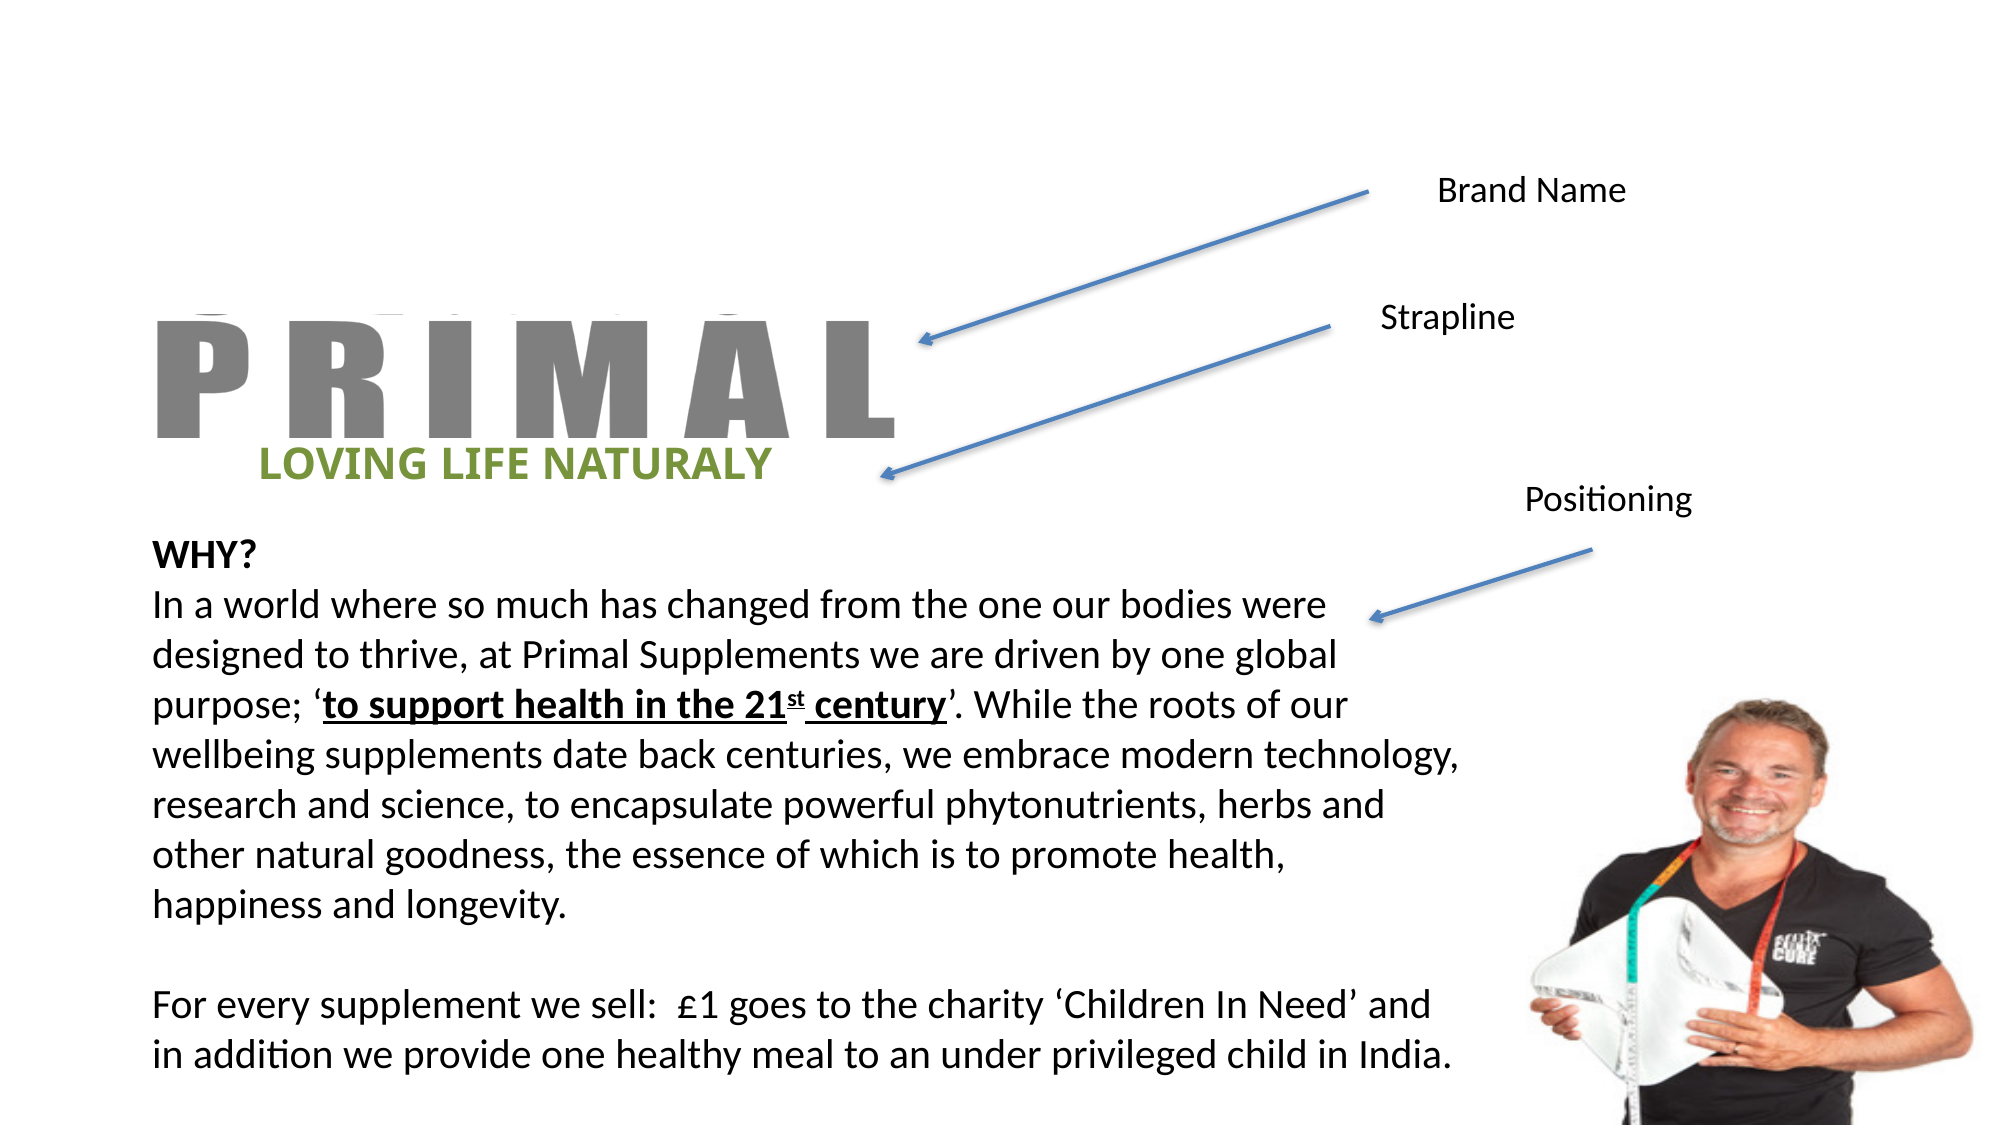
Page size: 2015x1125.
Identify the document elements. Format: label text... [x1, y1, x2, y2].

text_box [1368, 549, 1593, 621]
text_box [879, 325, 1331, 478]
text_box LOVING LIFE NATURALY [242, 446, 788, 496]
text_box WHY? In a world where so much has changed from the one our bodies were designed to thrive, at Primal Supplements we are driven by one global purpose; ‘to support health in the 21st century’. While the roots of our wellbeing supplements date back centuries, we embrace modern technology, research and science, to encapsulate powerful phytonutrients, herbs and other natural goodness, the essence of which is to promote health, happiness and longevity. For every supplement we sell: £1 goes to the charity ‘Children In Need’ and in addition we provide one healthy meal to an under privileged child in India. [137, 519, 1476, 1125]
text_box Brand Name [1422, 157, 1643, 218]
picture [1492, 619, 2015, 1125]
text_box Positioning [1510, 466, 1708, 526]
text_box Strapline [1373, 284, 1531, 345]
picture [138, 314, 917, 438]
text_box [917, 191, 1369, 343]
